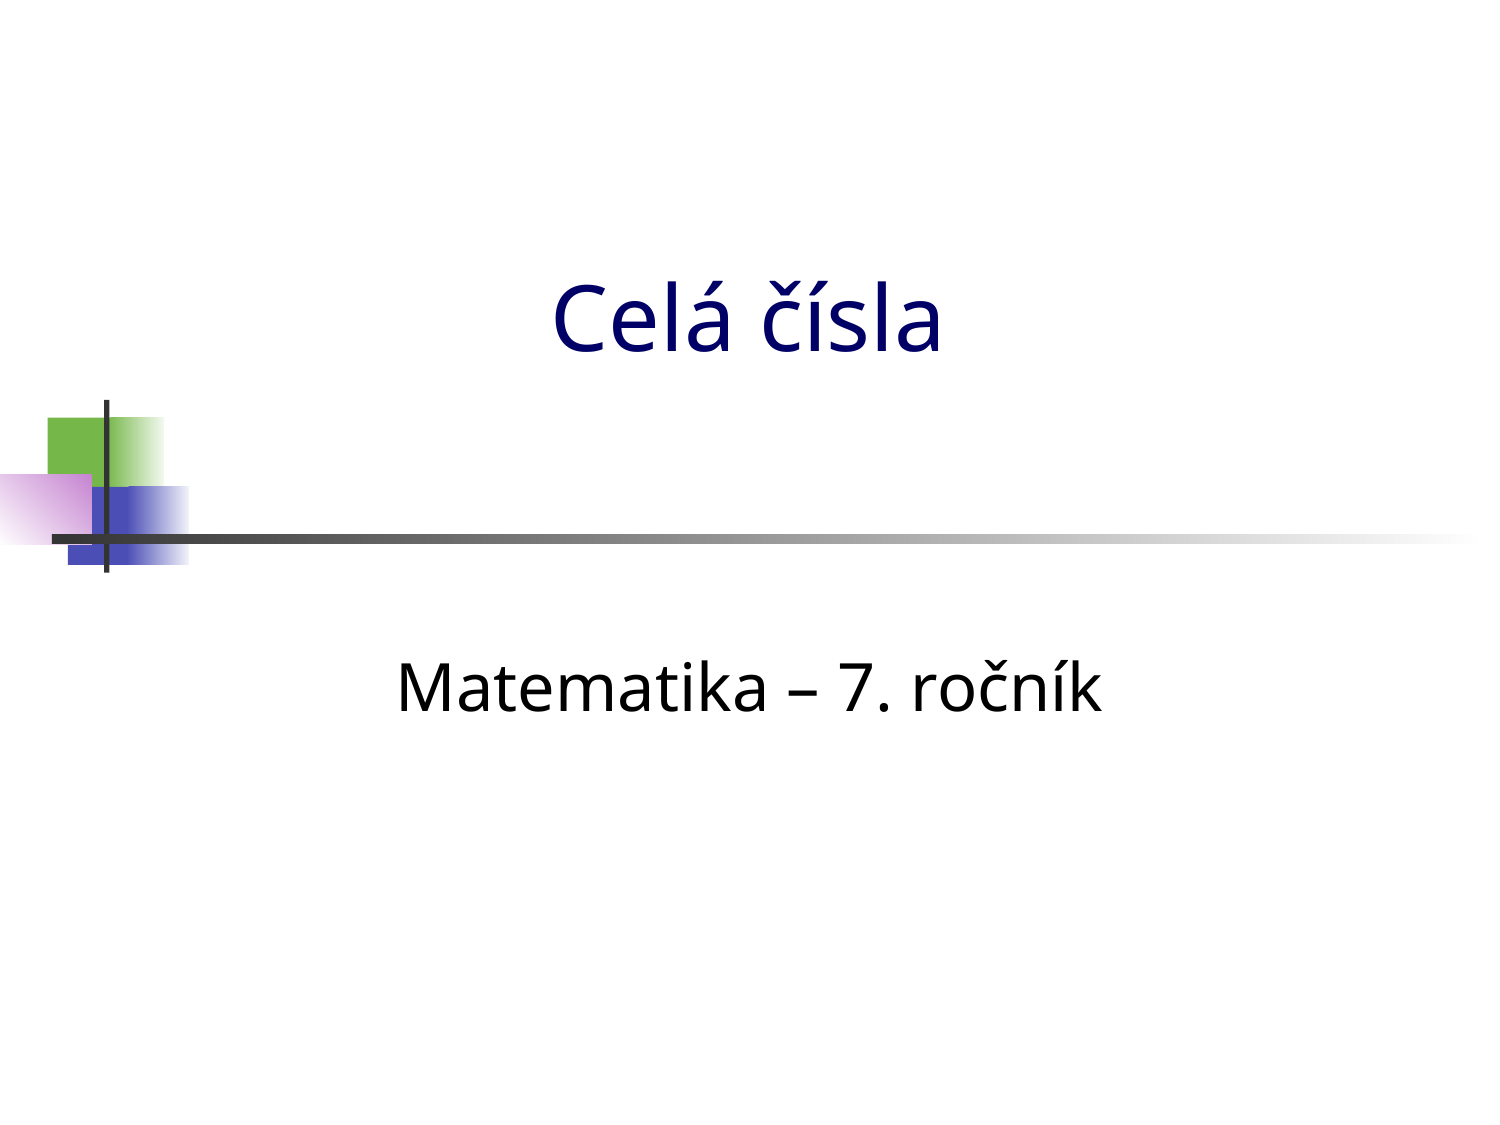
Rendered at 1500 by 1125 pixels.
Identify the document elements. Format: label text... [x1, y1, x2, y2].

subtitle Matematika – 7. ročník [224, 637, 1276, 926]
title Celá čísla [0, 136, 1499, 378]
